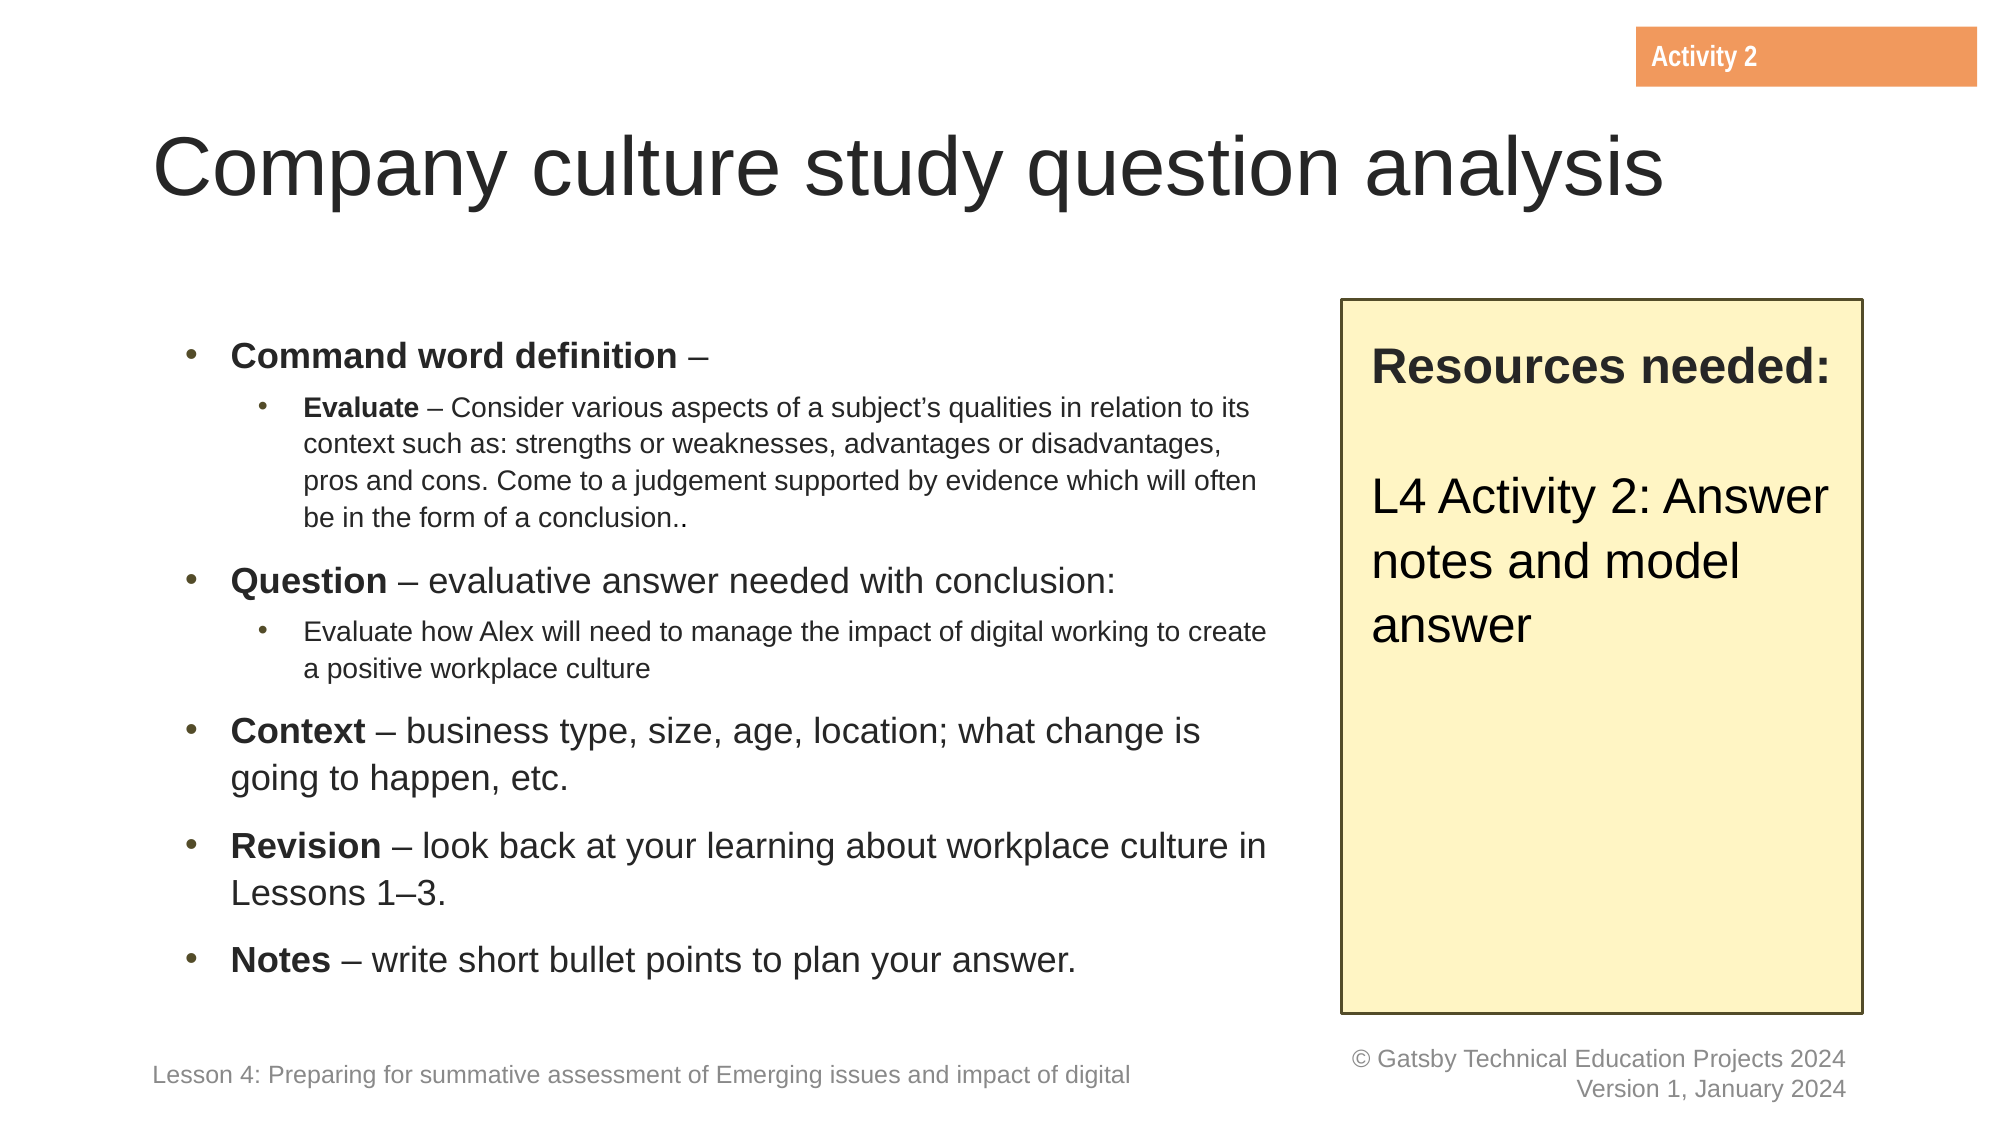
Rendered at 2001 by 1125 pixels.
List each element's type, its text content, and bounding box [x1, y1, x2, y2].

list Lesson 4: Preparing for summative assessment of Emerging issues and impact of digital [137, 1042, 1614, 1103]
list Resources needed: L4 Activity 2: Answer notes and model answer [1340, 298, 1864, 1015]
list Activity 2 [1636, 26, 1978, 87]
title Company culture study question analysis [137, 59, 1863, 278]
list Command word definition – Evaluate – Consider various aspects of a subject’s qualities in relation to its context such as: strengths or weaknesses, advantages or disadvantages, pros and cons. Come to a judgement supported by evidence which will often be in the form of a conclusion.. Question – evaluative answer needed with conclusion: Evaluate how Alex will need to manage the impact of digital working to create a positive workplace culture Context – business type, size, age, location; what change is going to happen, etc. Revision – look back at your learning about workplace culture in Lessons 1–3. Notes – write short bullet points to plan your answer. [137, 299, 1300, 1014]
